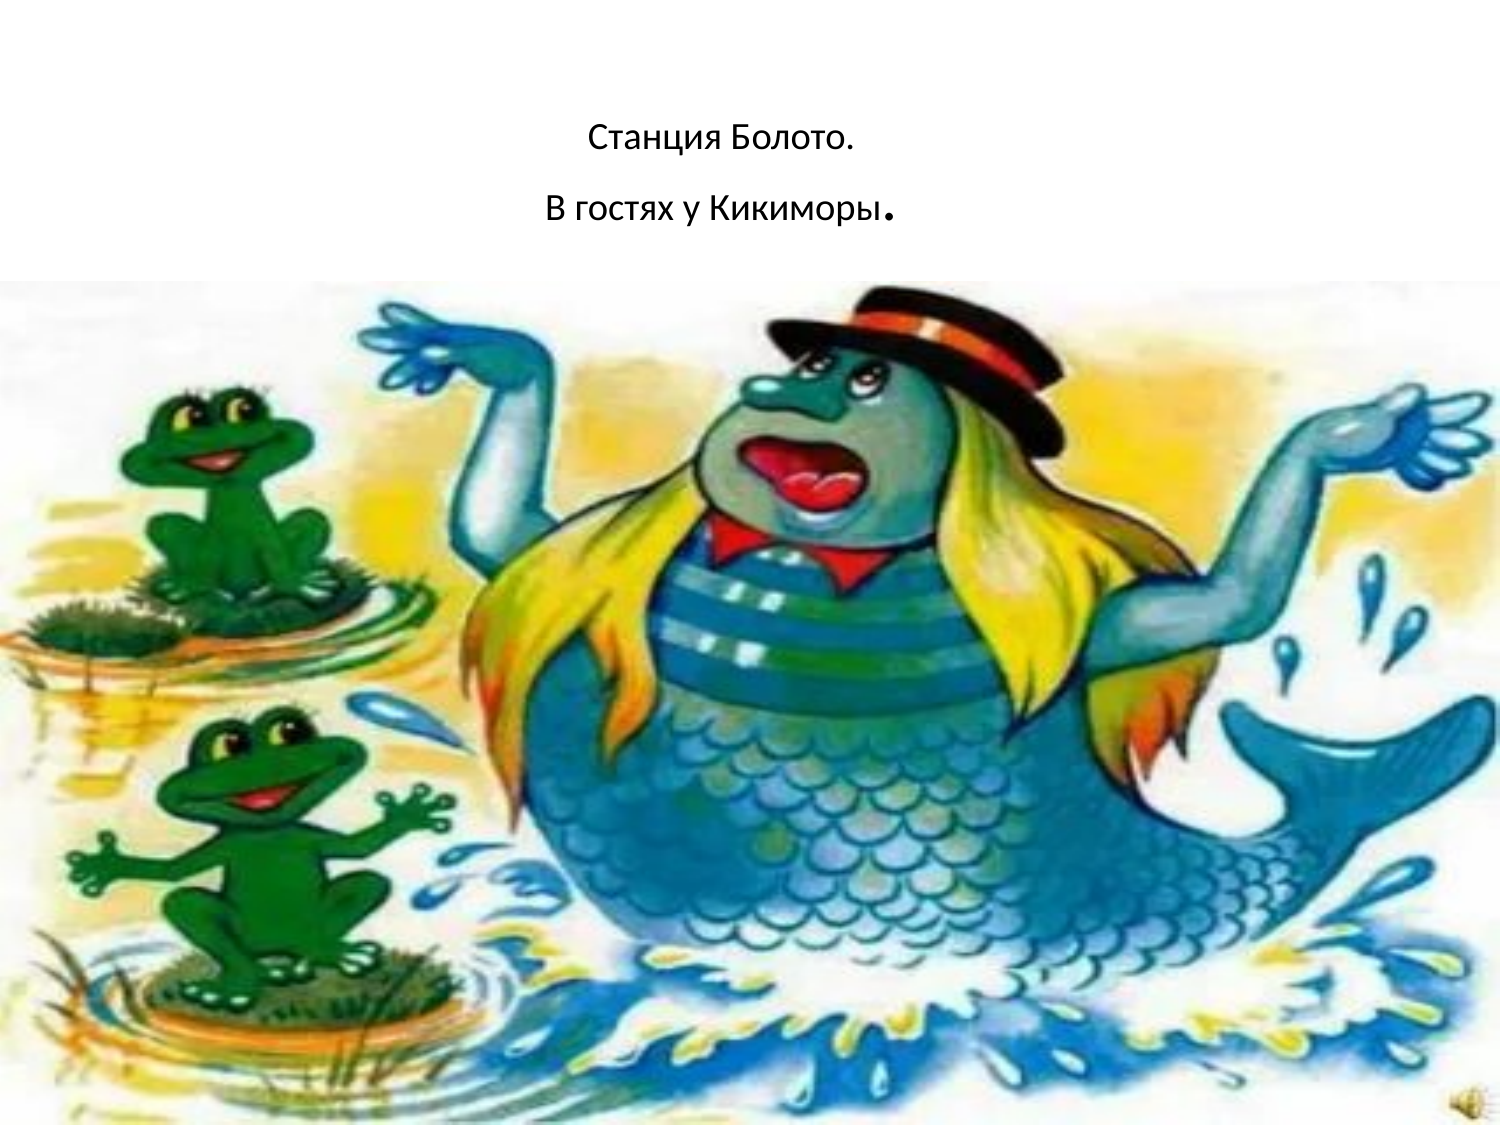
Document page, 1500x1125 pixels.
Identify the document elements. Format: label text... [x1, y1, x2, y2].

picture [0, 280, 1500, 1125]
title Станция Болото. В гостях у Кикиморы. [123, 101, 1320, 243]
